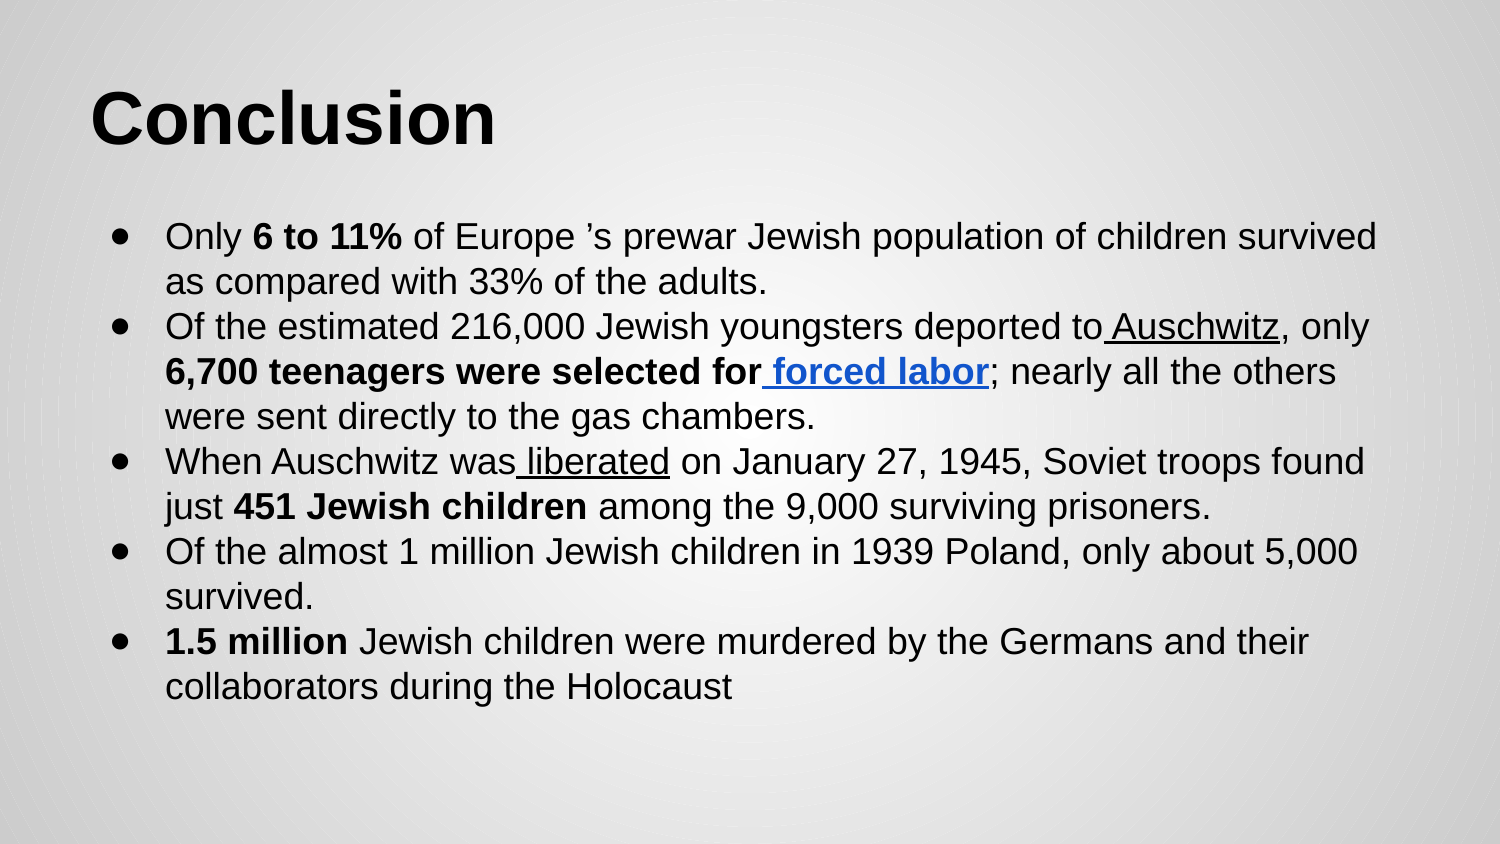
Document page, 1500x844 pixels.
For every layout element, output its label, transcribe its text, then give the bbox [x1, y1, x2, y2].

list Only 6 to 11% of Europe ’s prewar Jewish population of children survived as compared with 33% of the adults. Of the estimated 216,000 Jewish youngsters deported to Auschwitz, only 6,700 teenagers were selected for forced labor; nearly all the others were sent directly to the gas chambers. When Auschwitz was liberated on January 27, 1945, Soviet troops found just 451 Jewish children among the 9,000 surviving prisoners. Of the almost 1 million Jewish children in 1939 Poland, only about 5,000 survived. 1.5 million Jewish children were murdered by the Germans and their collaborators during the Holocaust [75, 196, 1425, 808]
title Conclusion [75, 33, 1425, 175]
